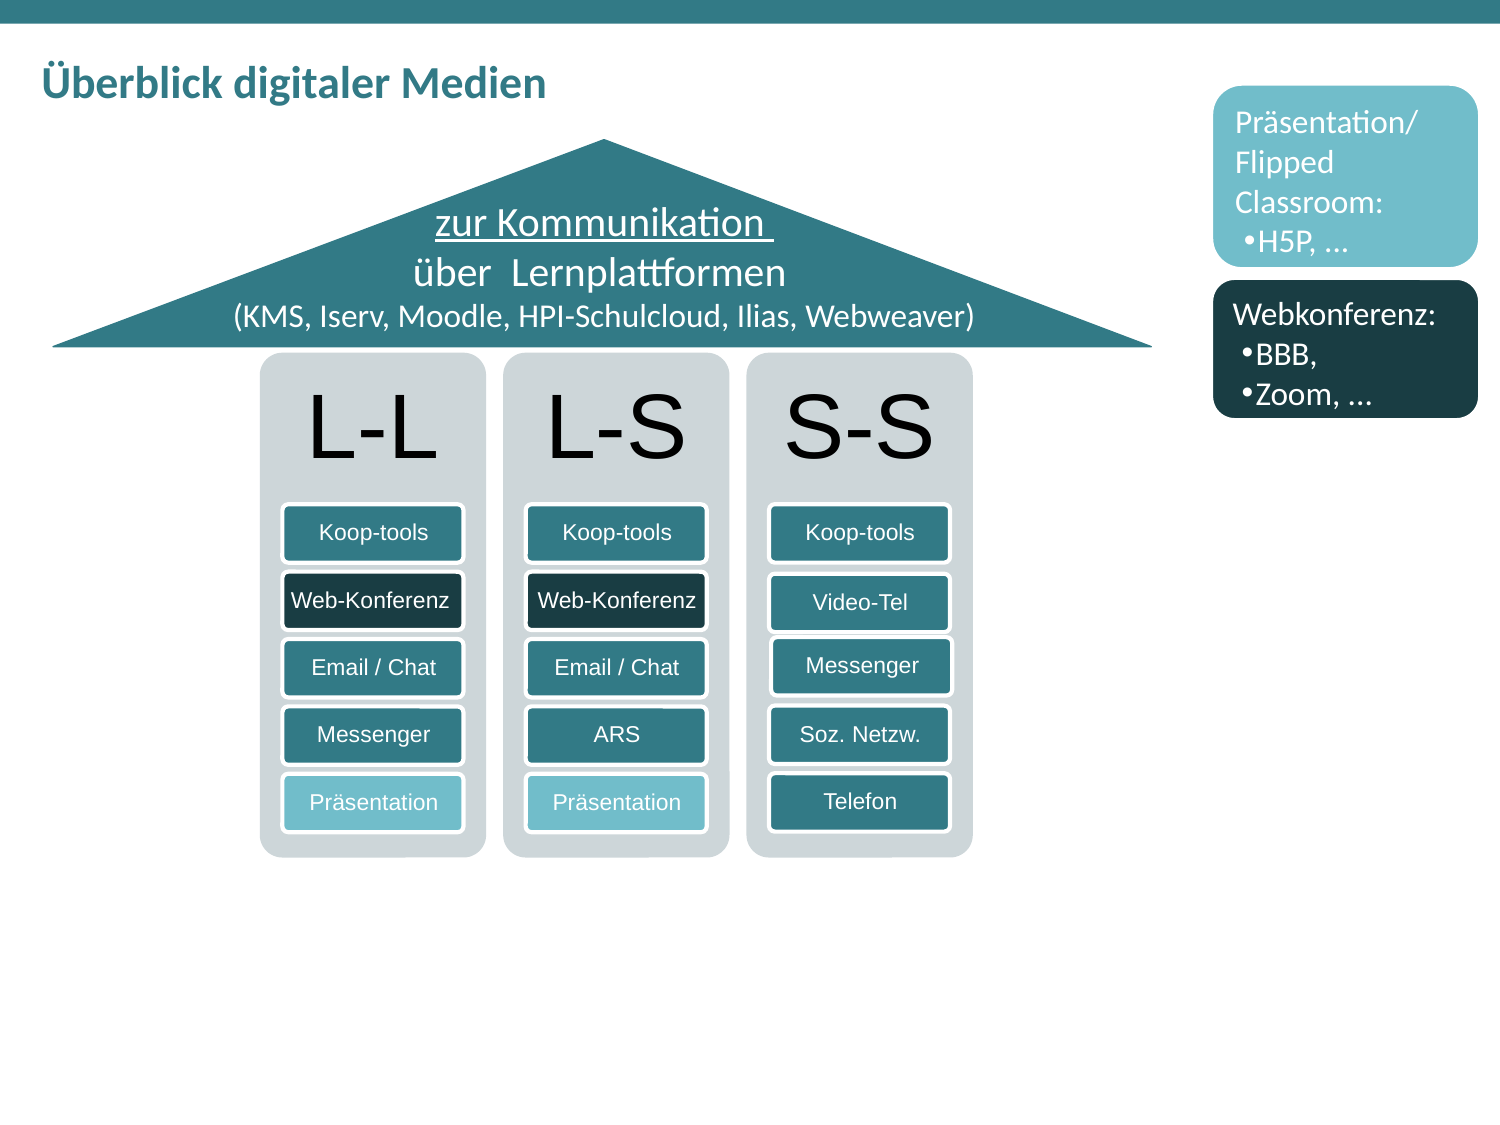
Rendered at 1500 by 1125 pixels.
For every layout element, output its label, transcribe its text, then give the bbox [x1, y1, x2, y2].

text_box [1081, 320, 1152, 347]
text_box [480, 139, 727, 186]
text_box [41, 53, 1459, 118]
text_box Präsentation/ Flipped Classroom: H5P, ... [1210, 84, 1481, 270]
text_box Webkonferenz: BBB, Zoom, ... [1210, 277, 1481, 421]
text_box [259, 352, 974, 858]
text_box [53, 318, 128, 347]
text_box zur Kommunikation über Lernplattformen (KMS, Iserv, Moodle, HPI-Schulcloud, Ilias, Webweaver) [128, 186, 1081, 392]
